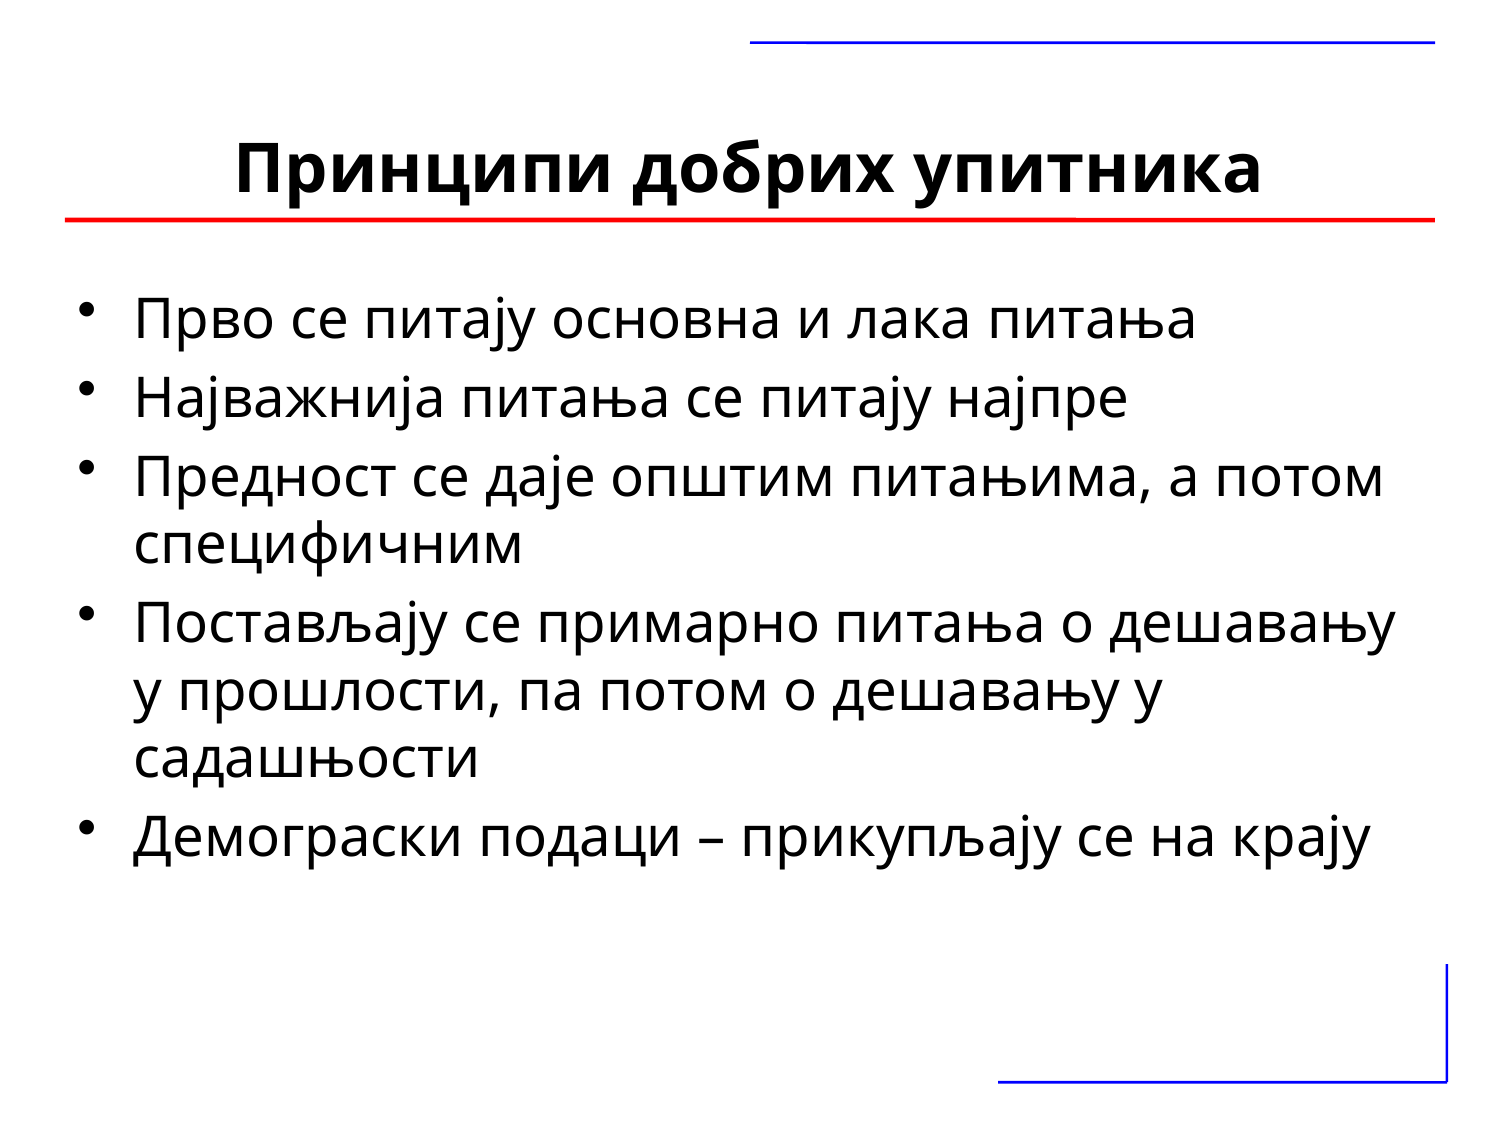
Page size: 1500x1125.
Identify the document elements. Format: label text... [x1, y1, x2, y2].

list Прво се питају основна и лака питања Најважнија питања се питају најпре Предност се даје општим питањима, а потом специфичним Постављају се примарно питања о дешавању у прошлости, па потом о дешавању у садашњости Демограски подаци – прикупљају се на крају [62, 274, 1426, 999]
title Принципи добрих упитника [74, 104, 1424, 226]
